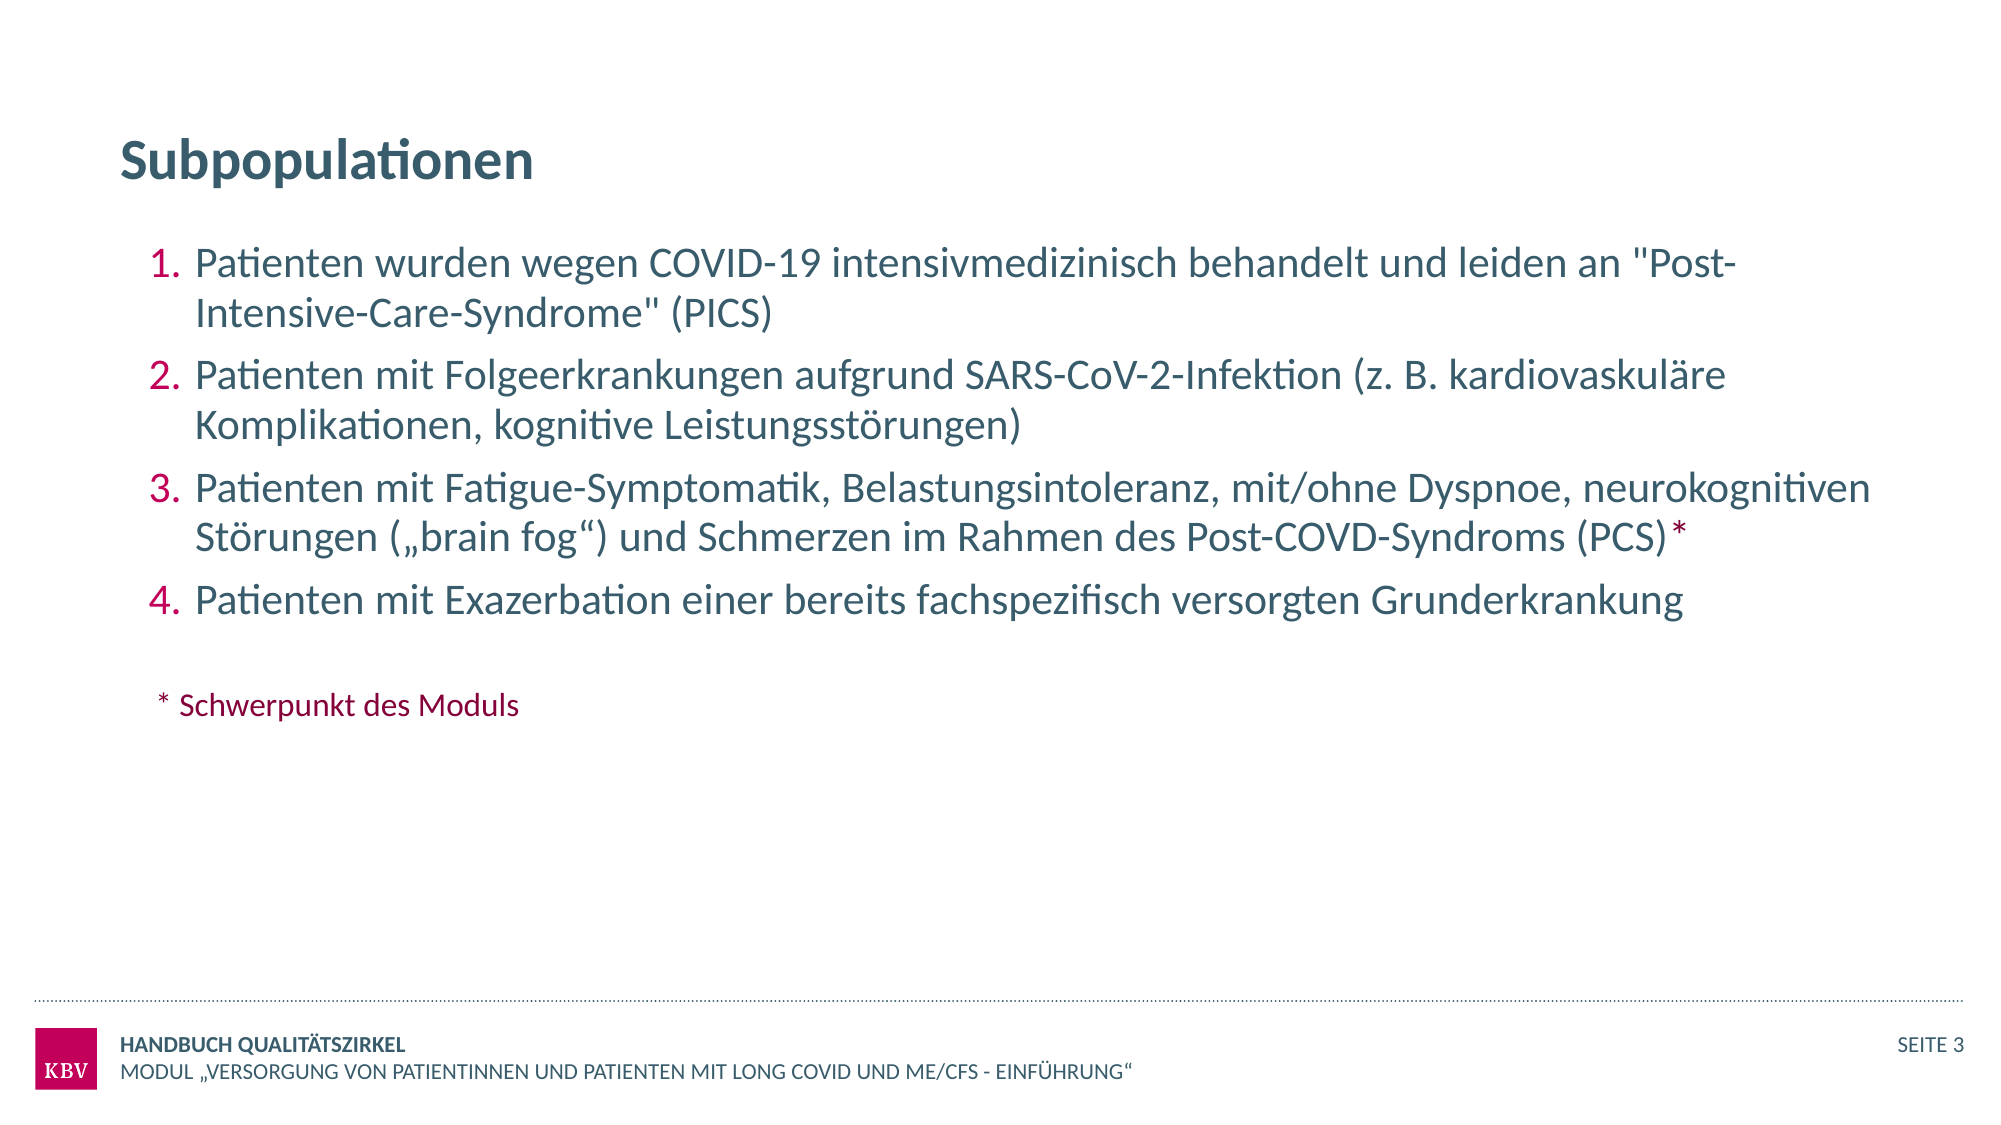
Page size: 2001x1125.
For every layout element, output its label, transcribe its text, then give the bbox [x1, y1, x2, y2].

list Patienten wurden wegen COVID-19 intensivmedizinisch behandelt und leiden an "Post-Intensive-Care-Syndrome" (PICS) Patienten mit Folgeerkrankungen aufgrund SARS-CoV-2-Infektion (z. B. kardiovaskuläre Komplikationen, kognitive Leistungsstörungen) Patienten mit Fatigue-Symptomatik, Belastungsintoleranz, mit/ohne Dyspnoe, neurokognitiven Störungen („brain fog“) und Schmerzen im Rahmen des Post-COVD-Syndroms (PCS)* Patienten mit Exazerbation einer bereits fachspezifisch versorgten Grunderkrankung * Schwerpunkt des Moduls [120, 237, 1880, 945]
slide_number Seite 3 [1787, 1030, 1965, 1057]
footer Handbuch Qualitätszirkel [120, 1030, 1668, 1057]
slide_number Modul „Versorgung von Patientinnen und Patienten mit Long COVID und ME/CFS - Einführung“ [120, 1057, 1668, 1084]
title Subpopulationen [120, 129, 1880, 201]
